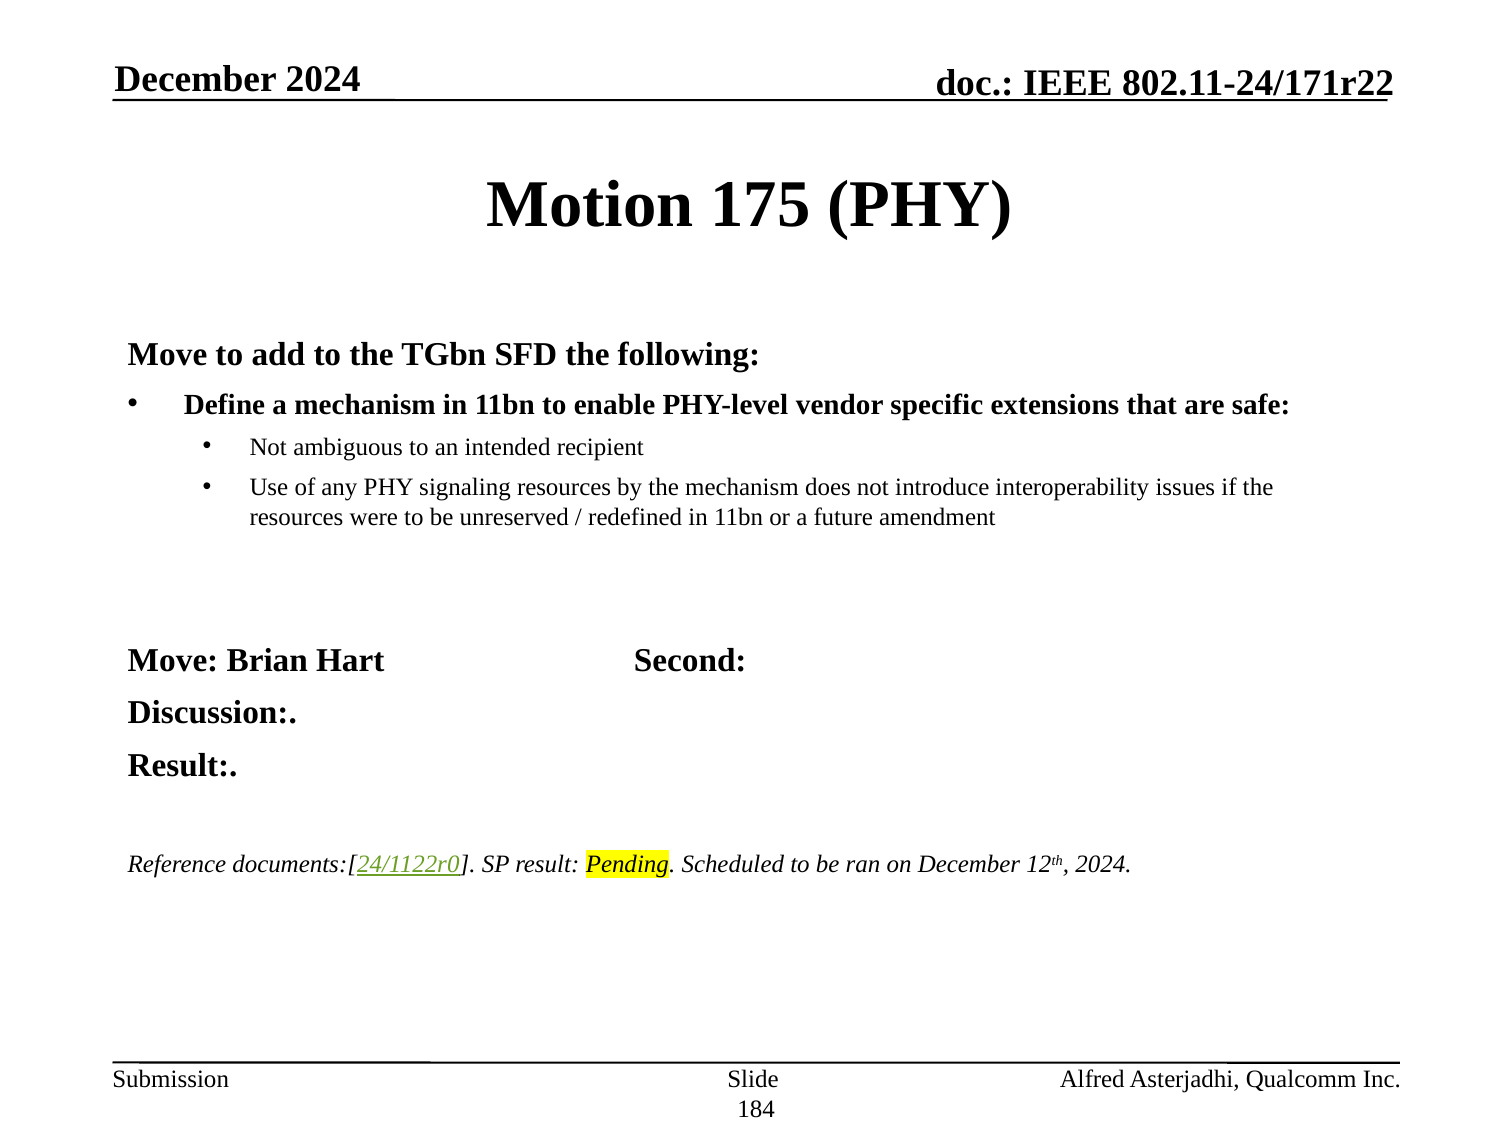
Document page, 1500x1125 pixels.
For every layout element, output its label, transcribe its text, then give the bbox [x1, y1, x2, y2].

footer Alfred Asterjadhi, Qualcomm Inc. [878, 1061, 1402, 1093]
slide_number Slide 184 [712, 1061, 800, 1123]
title Motion 175 (PHY) [112, 112, 1388, 288]
list Move to add to the TGbn SFD the following: Define a mechanism in 11bn to enable PHY-level vendor specific extensions that are safe: Not ambiguous to an intended recipient Use of any PHY signaling resources by the mechanism does not introduce interoperability issues if the resources were to be unreserved / redefined in 11bn or a future amendment Move: Brian Hart Second: Discussion:. Result:. Reference documents:[24/1122r0]. SP result: Pending. Scheduled to be ran on December 12th, 2024. [112, 324, 1388, 1000]
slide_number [114, 54, 423, 100]
